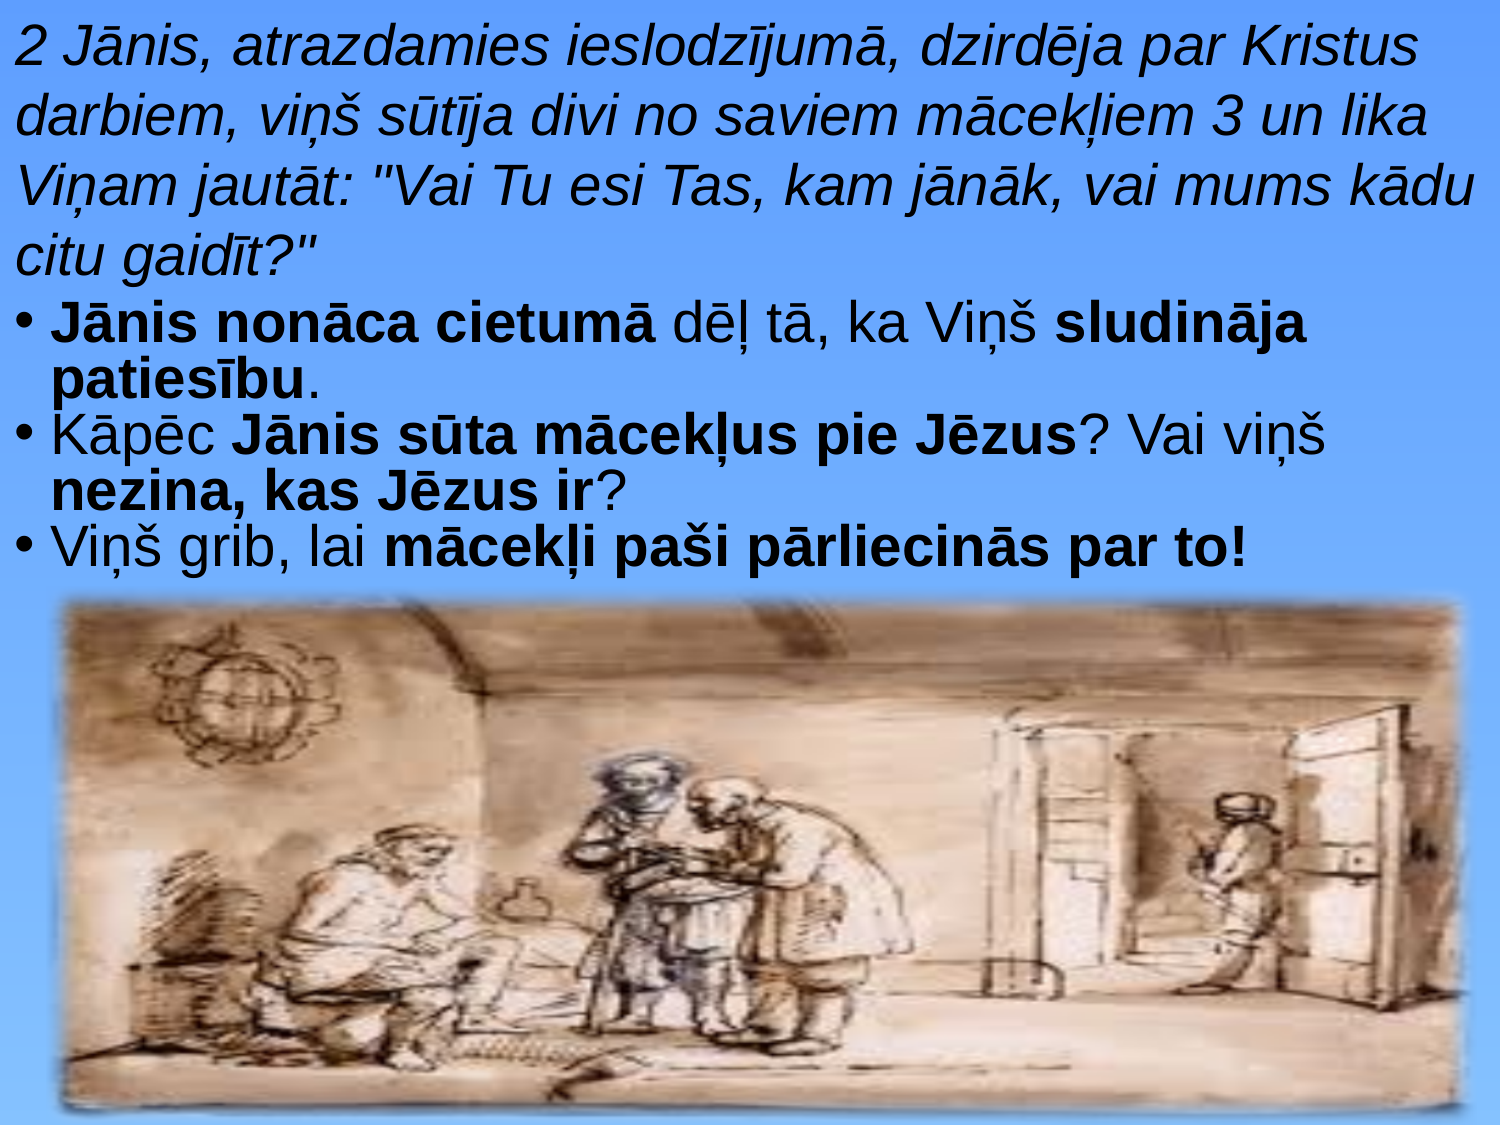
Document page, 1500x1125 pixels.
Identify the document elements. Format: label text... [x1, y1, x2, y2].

text_box Jānis nonāca cietumā dēļ tā, ka Viņš sludināja patiesību. Kāpēc Jānis sūta mācekļus pie Jēzus? Vai viņš nezina, kas Jēzus ir? Viņš grib, lai mācekļi paši pārliecinās par to! [0, 290, 1500, 586]
list 2 Jānis, atrazdamies ieslodzījumā, dzirdēja par Kristus darbiem, viņš sūtīja divi no saviem mācekļiem 3 un lika Viņam jautāt: "Vai Tu esi Tas, kam jānāk, vai mums kādu citu gaidīt?" [0, 0, 1500, 106]
picture [46, 585, 1477, 1125]
